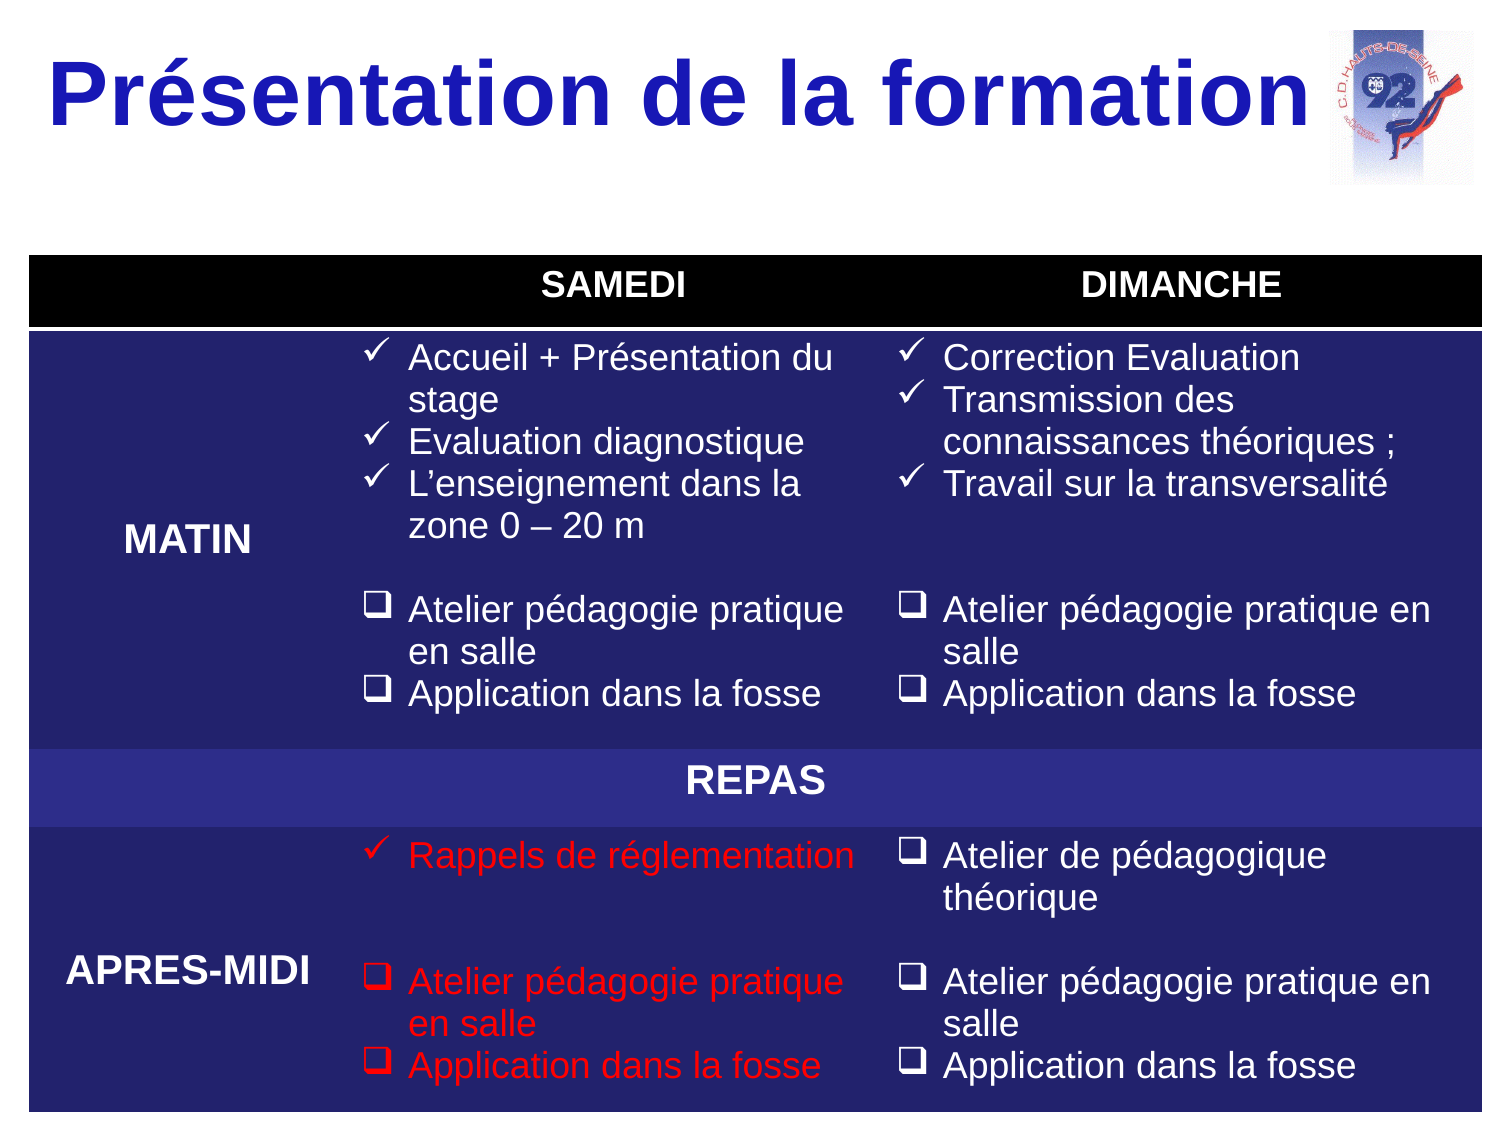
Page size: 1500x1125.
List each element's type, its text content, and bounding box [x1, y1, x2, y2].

table_header DIMANCHE [881, 255, 1482, 327]
table_cell Accueil + Présentation du stage Evaluation diagnostique L’enseignement dans la zone 0 – 20 m Atelier pédagogie pratique en salle Application dans la fosse [346, 331, 881, 749]
picture [1328, 30, 1474, 185]
table_header [29, 255, 346, 327]
table_cell MATIN [29, 331, 346, 749]
title Présentation de la formation [5, 19, 1356, 159]
table_cell REPAS [29, 749, 1482, 827]
table_cell Atelier de pédagogique théorique Atelier pédagogie pratique en salle Application dans la fosse [881, 827, 1482, 1112]
table_cell Rappels de réglementation Atelier pédagogie pratique en salle Application dans la fosse [346, 827, 881, 1112]
table_cell APRES-MIDI [29, 827, 346, 1112]
table_header SAMEDI [346, 255, 881, 327]
table_cell Correction Evaluation Transmission des connaissances théoriques ; Travail sur la transversalité Atelier pédagogie pratique en salle Application dans la fosse [881, 331, 1482, 749]
